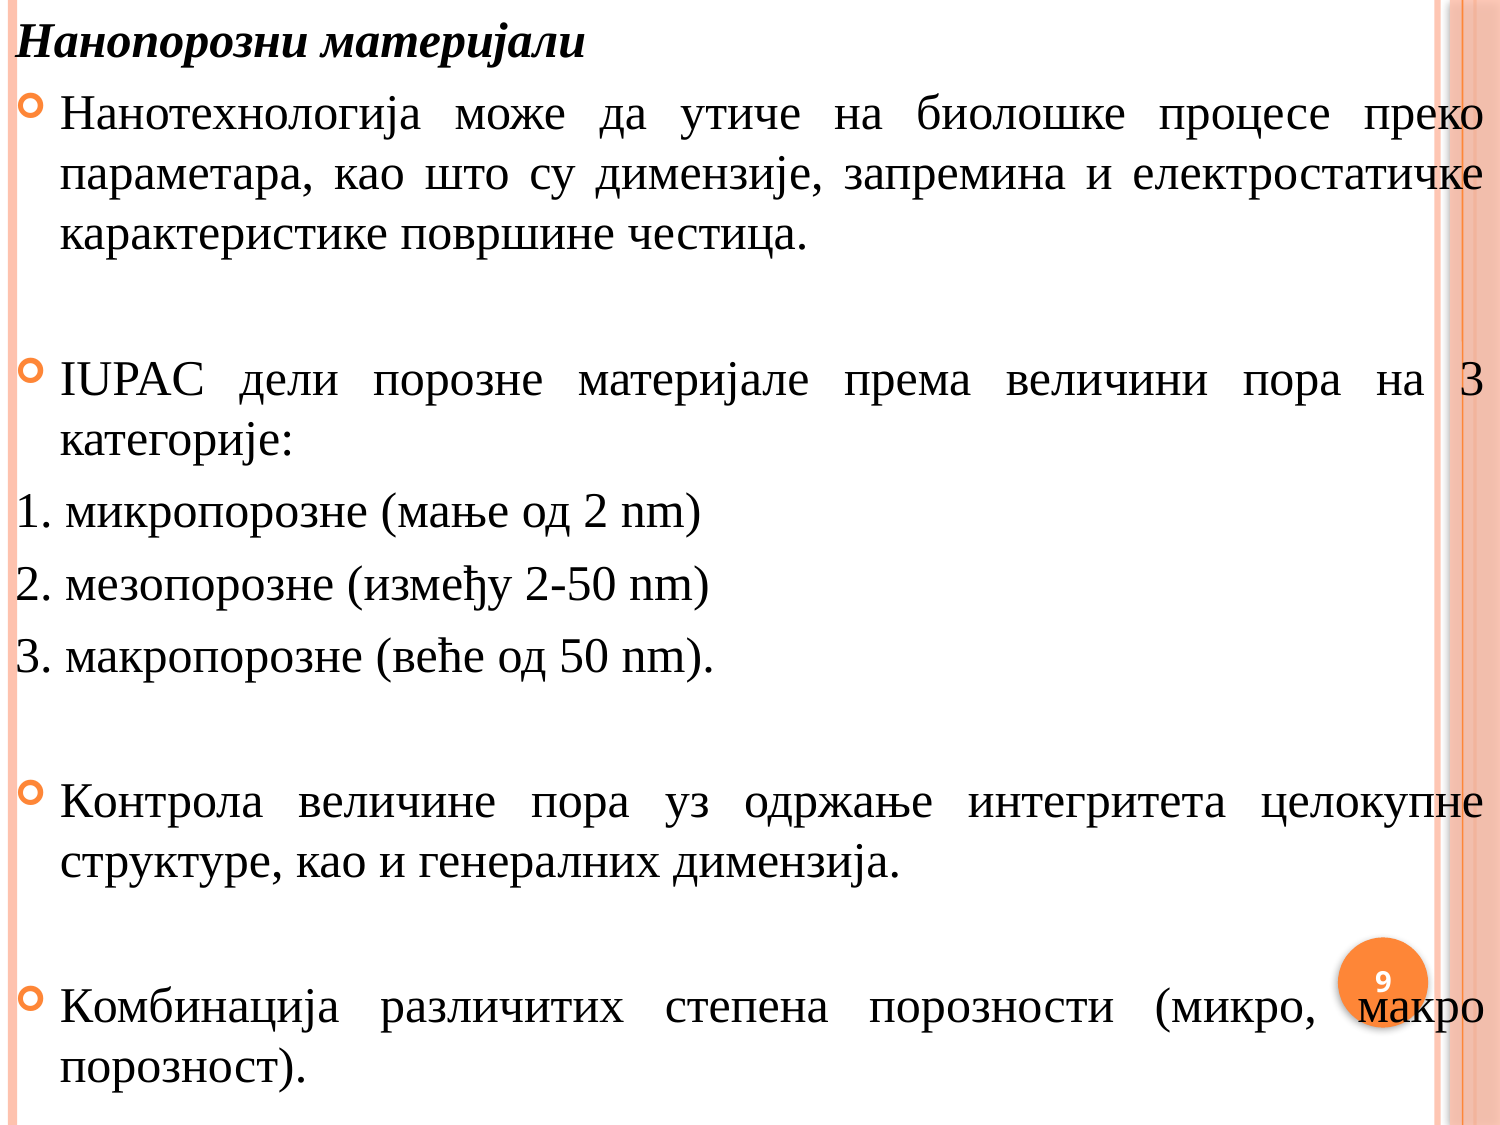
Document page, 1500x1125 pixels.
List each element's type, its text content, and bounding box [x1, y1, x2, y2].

list Нанопорозни материјали Нанотехнологија може да утиче на биолошке процесе преко параметара, као што су димензије, запремина и електростатичке карактеристике површине честица. IUPAC дели порозне материјале према величини пора на 3 категорије: 1. микропорозне (мање од 2 nm) 2. мезопорозне (између 2-50 nm) 3. макропорозне (веће од 50 nm). Контрола величине пора уз одржање интегритета целокупне структуре, као и генералних димензија. Комбинација различитих степена порозности (микро, макро порозност). [0, 0, 1500, 1125]
